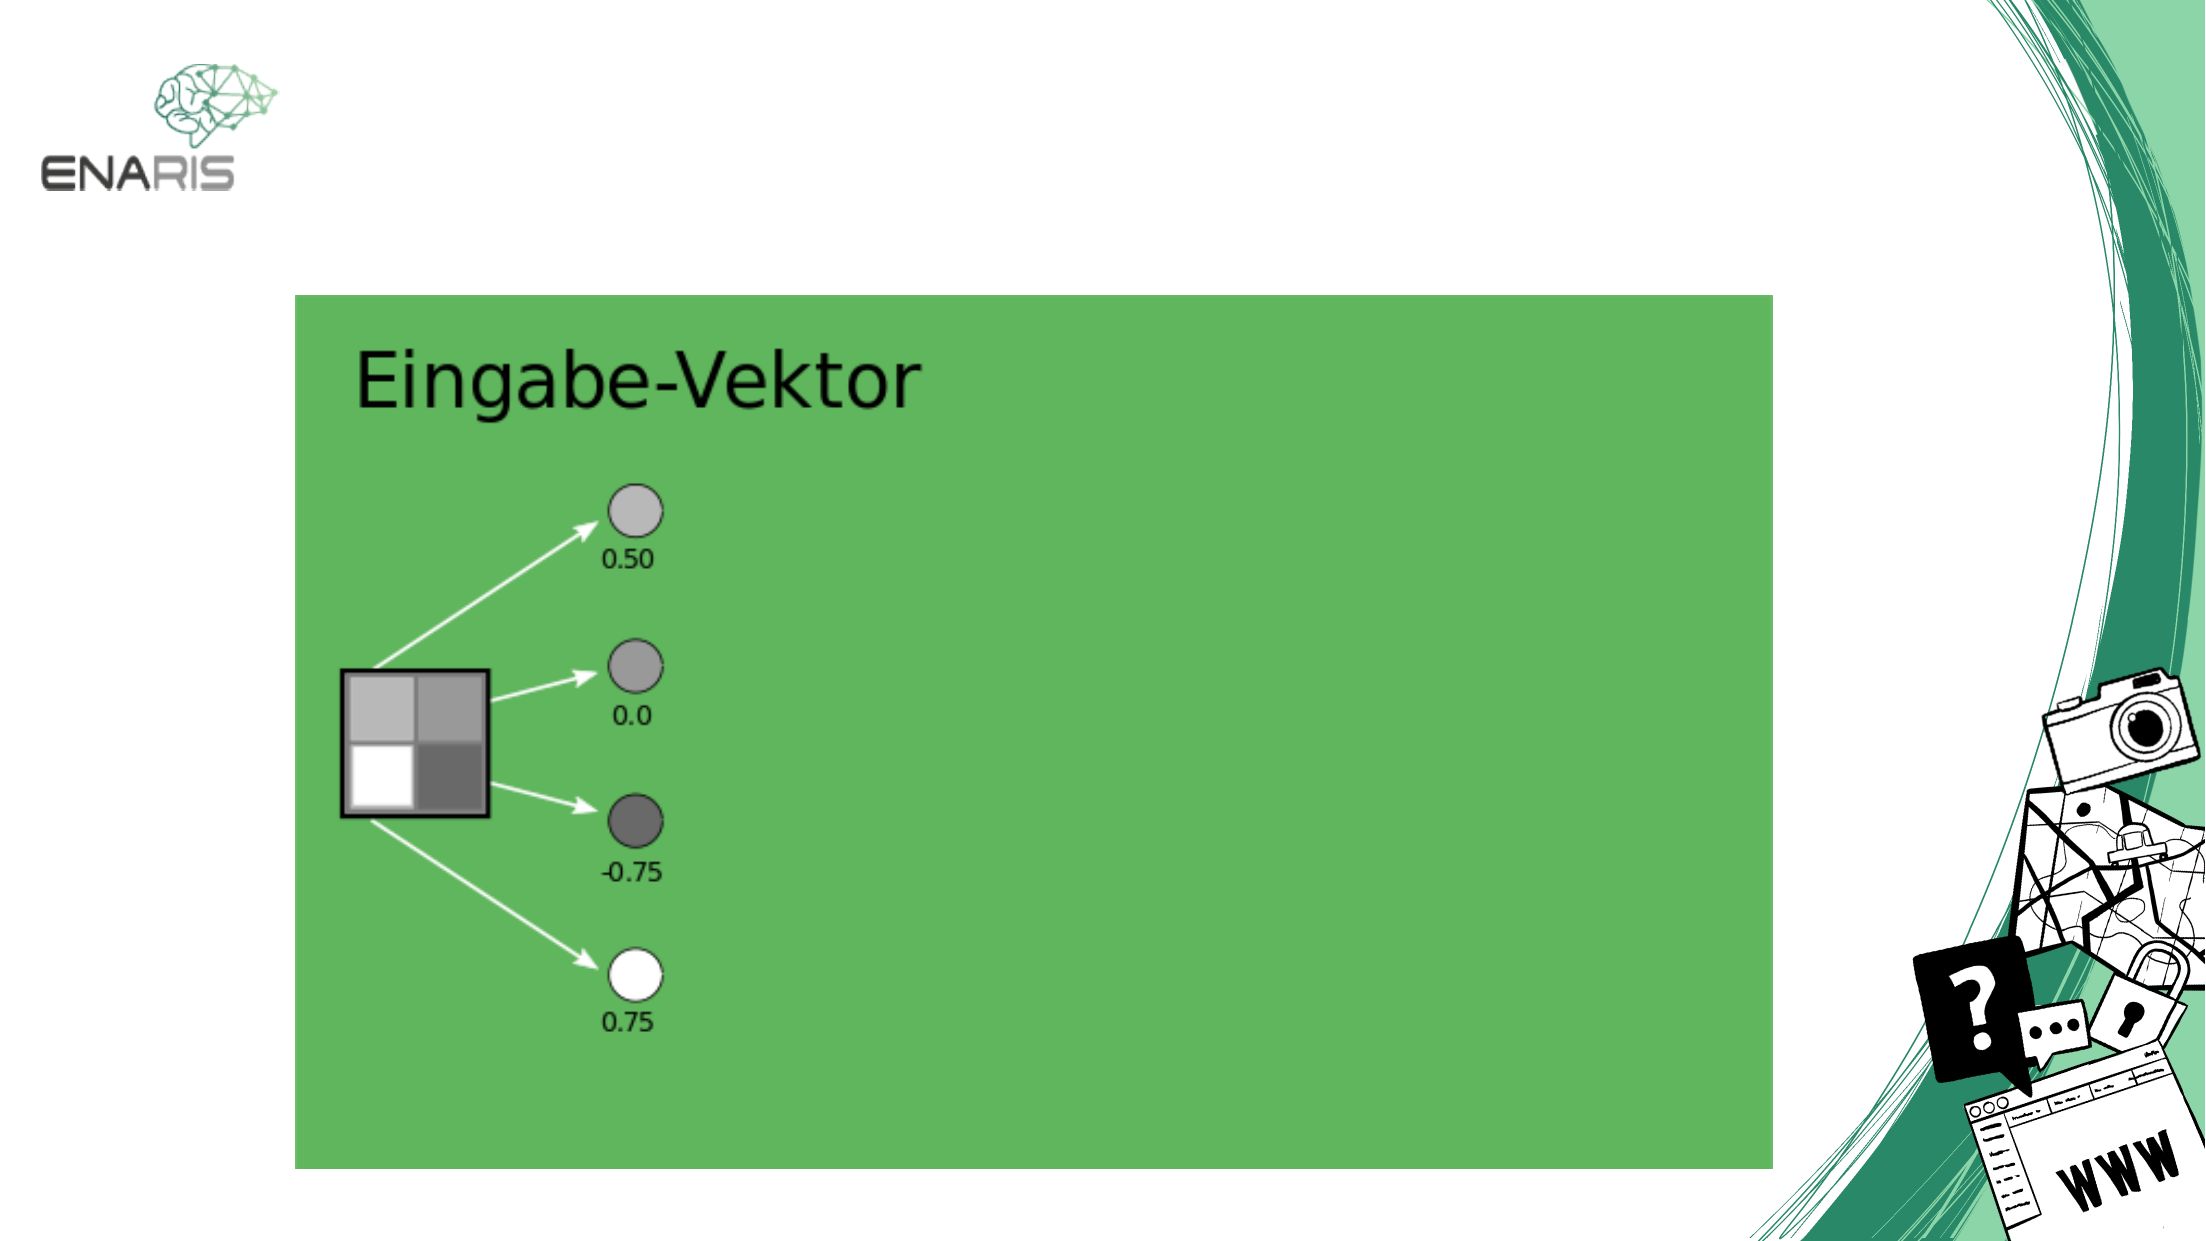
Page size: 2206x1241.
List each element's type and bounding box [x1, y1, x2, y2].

picture [295, 0, 2205, 1241]
picture [41, 64, 280, 191]
